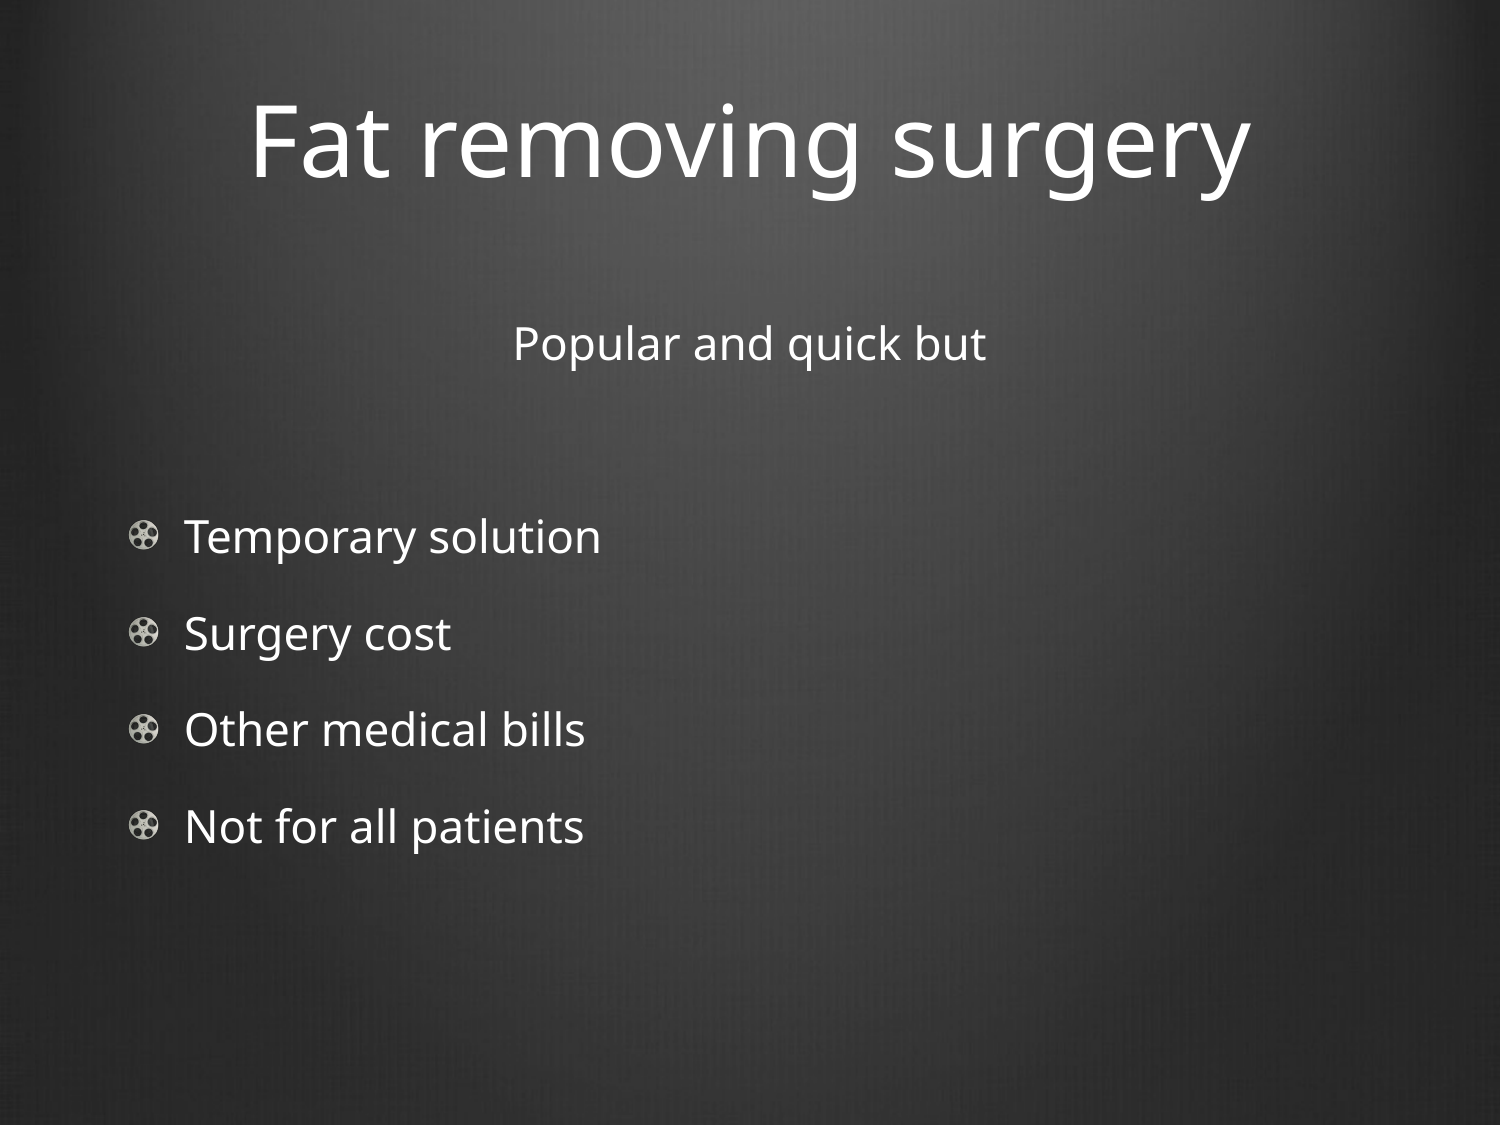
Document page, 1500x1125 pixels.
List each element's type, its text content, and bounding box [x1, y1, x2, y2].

picture [127, 712, 160, 745]
picture [127, 518, 160, 551]
title Fat removing surgery [112, 19, 1388, 255]
list Popular and quick but Temporary solution Surgery cost Other medical bills Not for all patients [112, 306, 1388, 1005]
picture [127, 808, 160, 841]
picture [127, 615, 160, 648]
